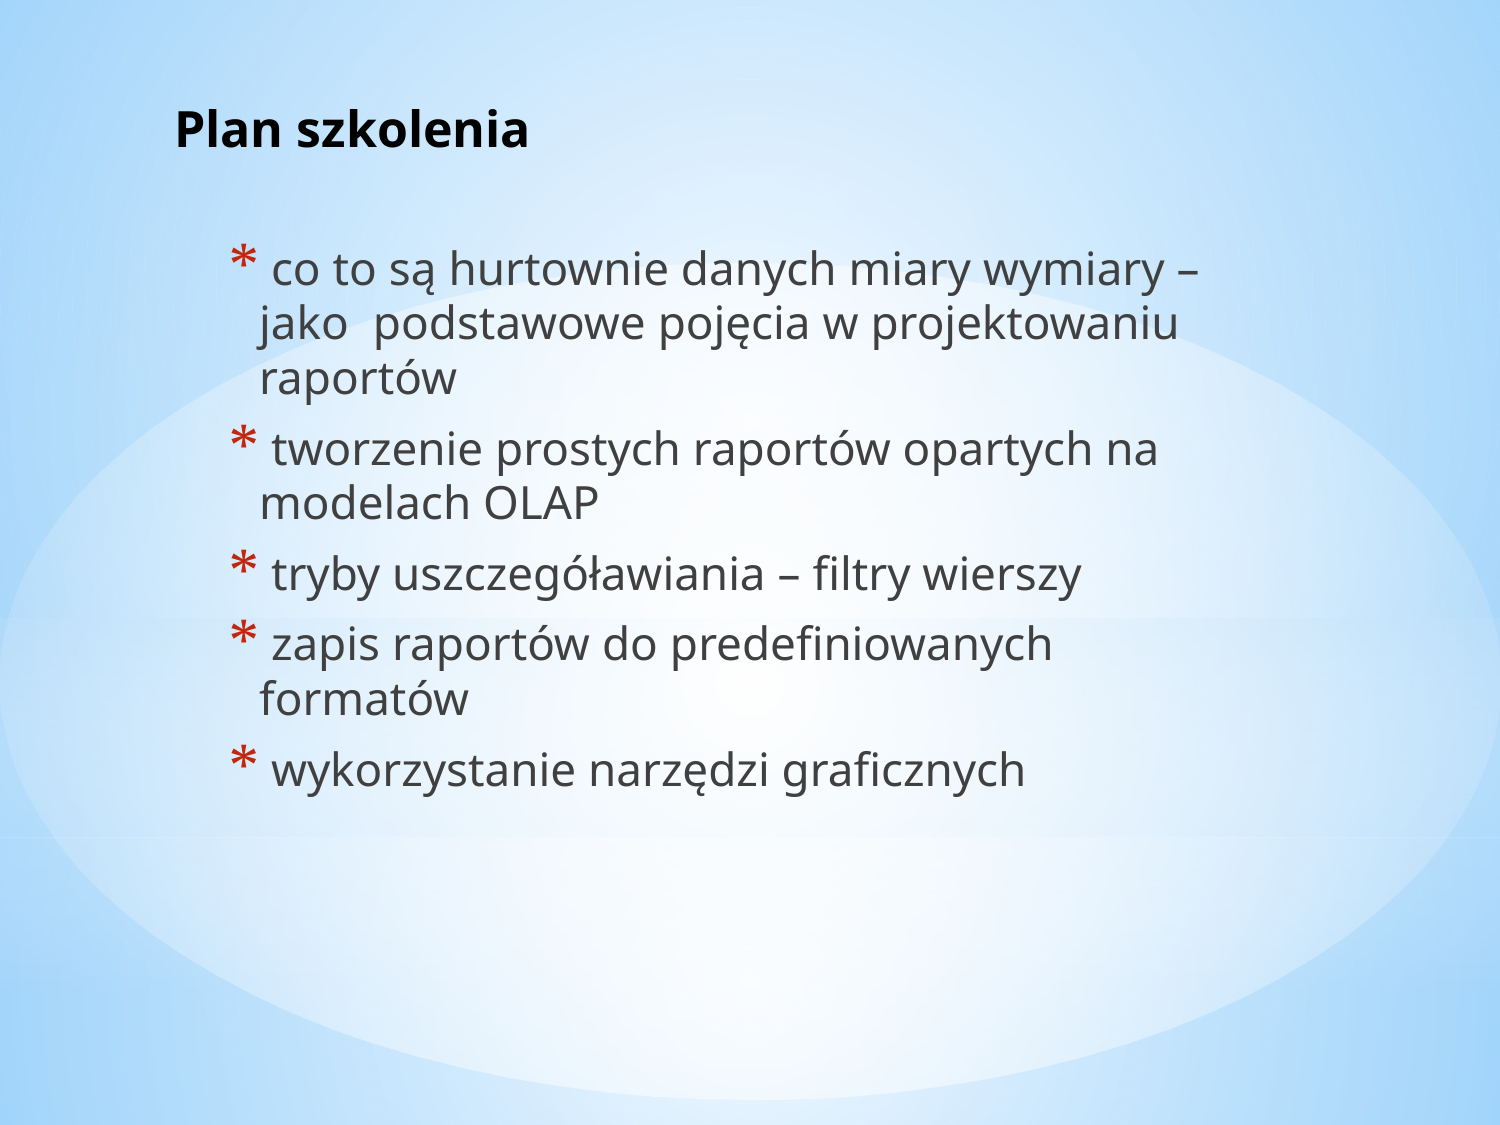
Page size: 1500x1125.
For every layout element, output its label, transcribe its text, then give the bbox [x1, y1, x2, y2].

text_box Plan szkolenia [159, 89, 621, 165]
list co to są hurtownie danych miary wymiary – jako podstawowe pojęcia w projektowaniu raportów tworzenie prostych raportów opartych na modelach OLAP tryby uszczegóławiania – filtry wierszy zapis raportów do predefiniowanych formatów wykorzystanie narzędzi graficznych [206, 231, 1257, 1017]
